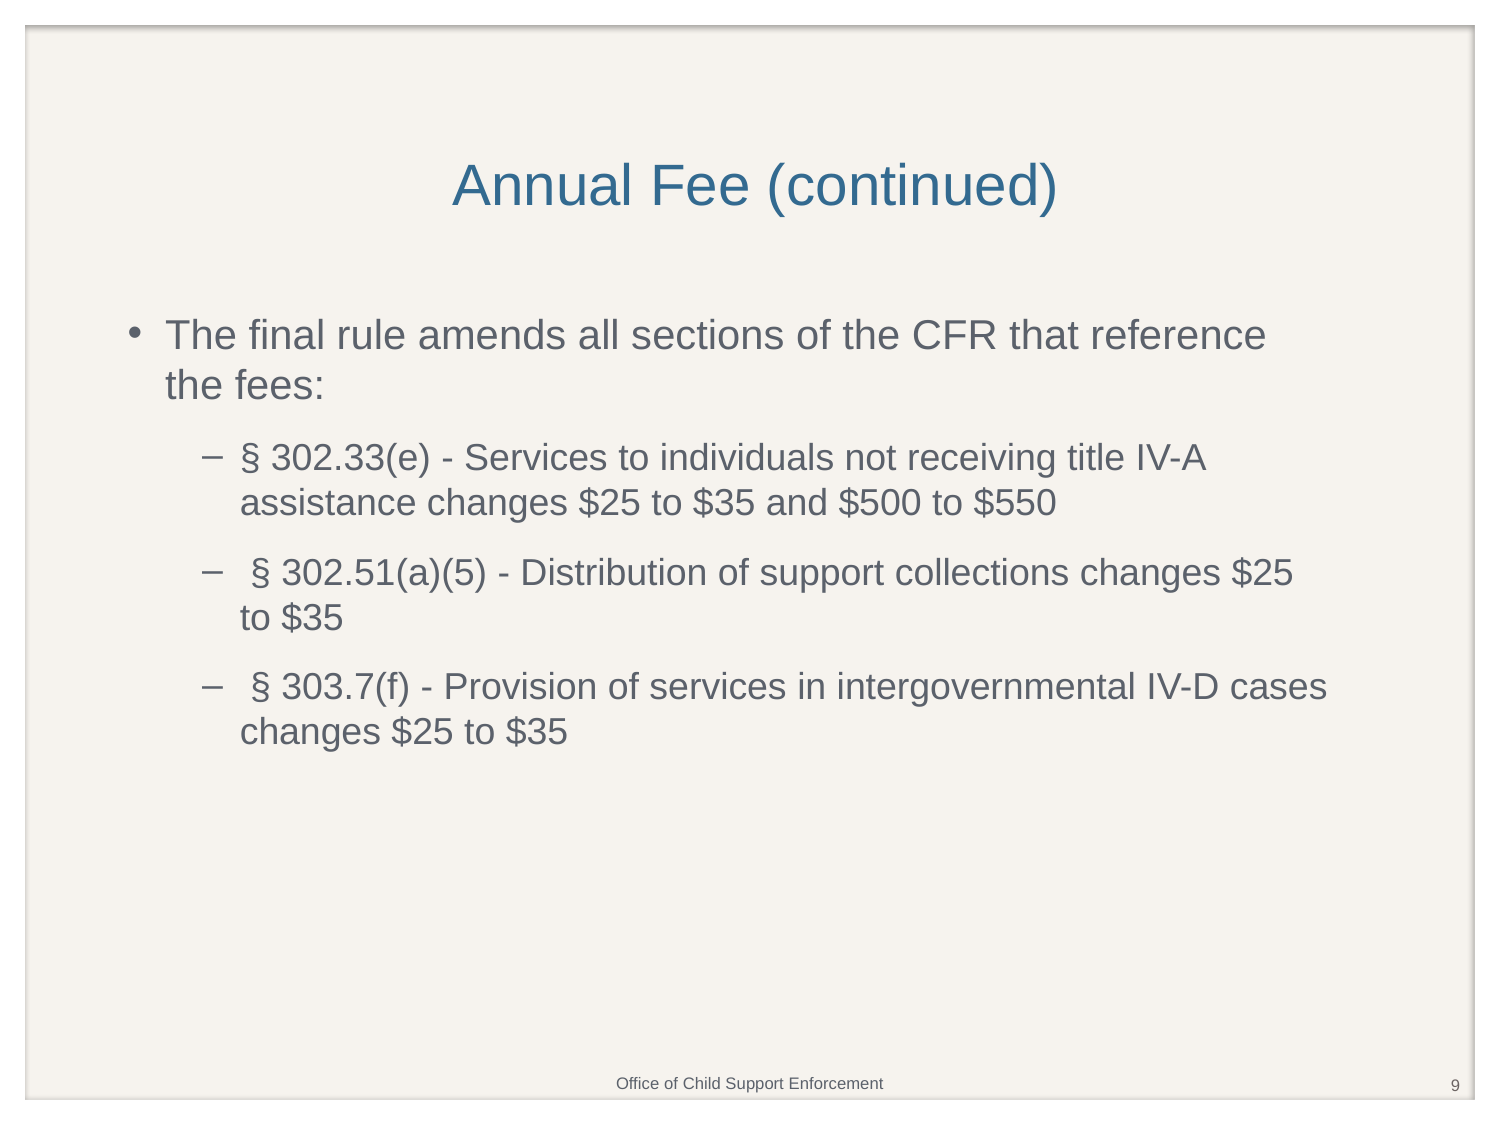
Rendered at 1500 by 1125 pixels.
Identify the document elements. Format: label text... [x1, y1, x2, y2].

slide_number 9 [1125, 1067, 1475, 1103]
title Annual Fee (continued) [112, 139, 1400, 225]
list The final rule amends all sections of the CFR that reference the fees: § 302.33(e) - Services to individuals not receiving title IV-A assistance changes $25 to $35 and $500 to $550 § 302.51(a)(5) - Distribution of support collections changes $25 to $35 § 303.7(f) - Provision of services in intergovernmental IV-D cases changes $25 to $35 [112, 299, 1350, 1013]
